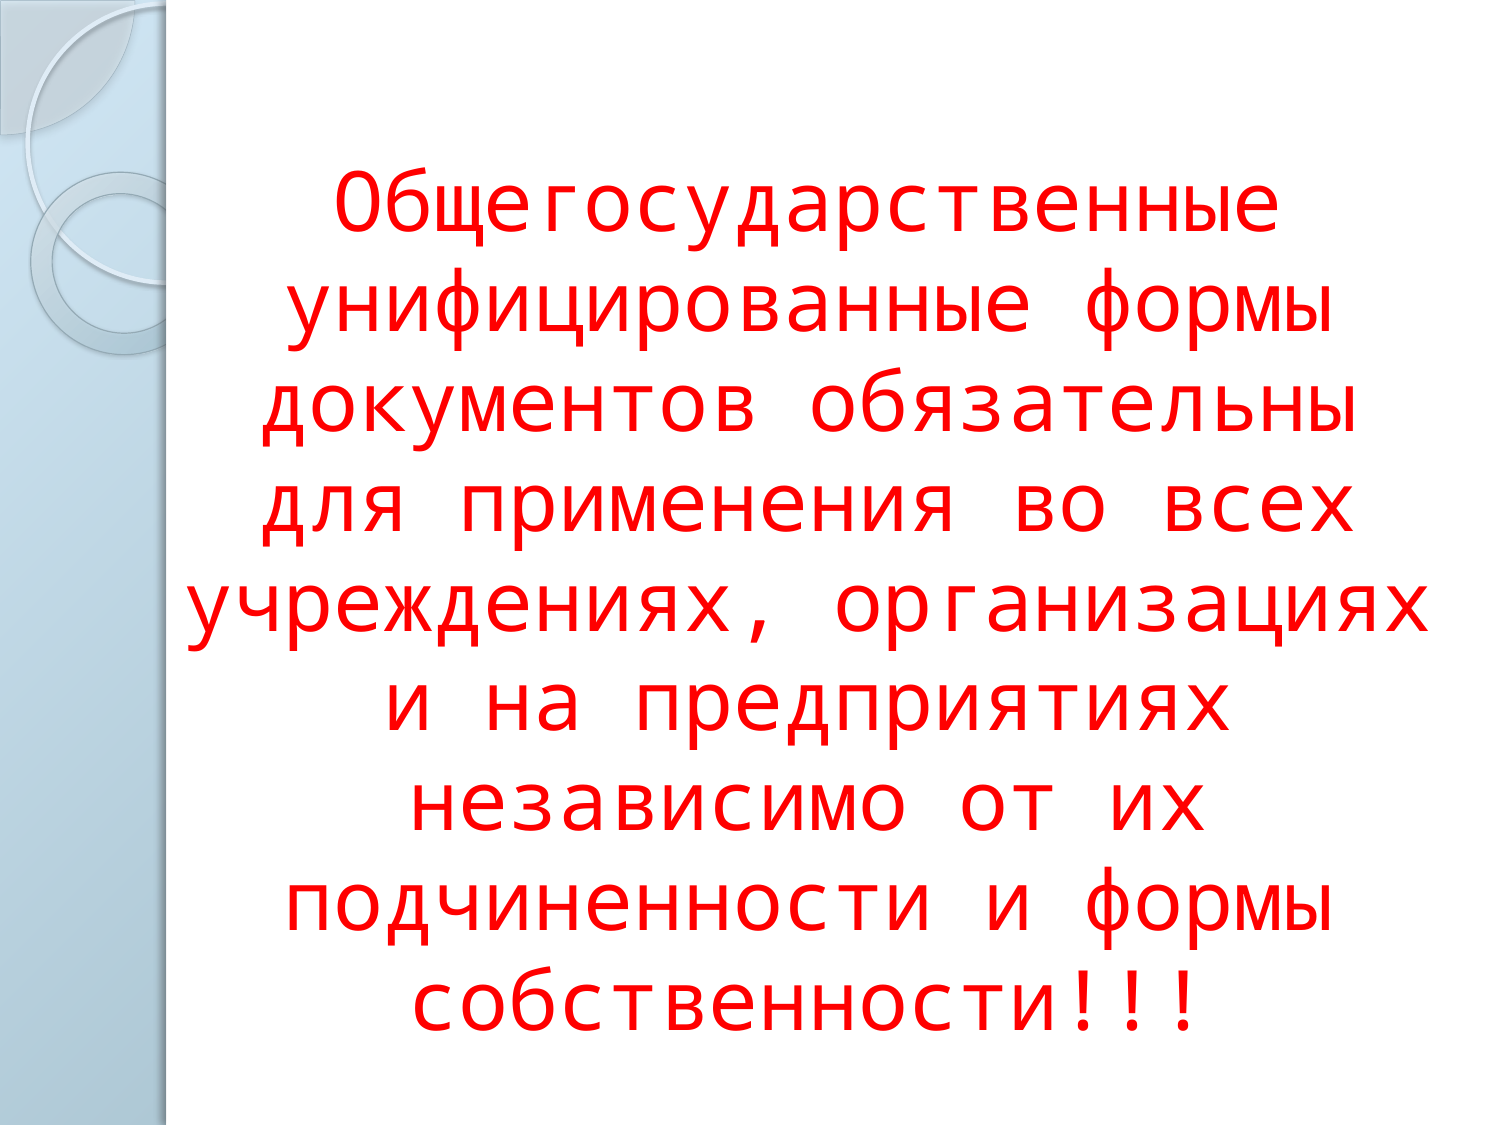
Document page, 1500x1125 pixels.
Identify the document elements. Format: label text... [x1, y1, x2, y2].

title Общегосударственные унифицированные формы документов обязательны для применения во всех учреждениях, организациях и на предприятиях независимо от их подчиненности и формы собственности!!! [152, 140, 1465, 1055]
